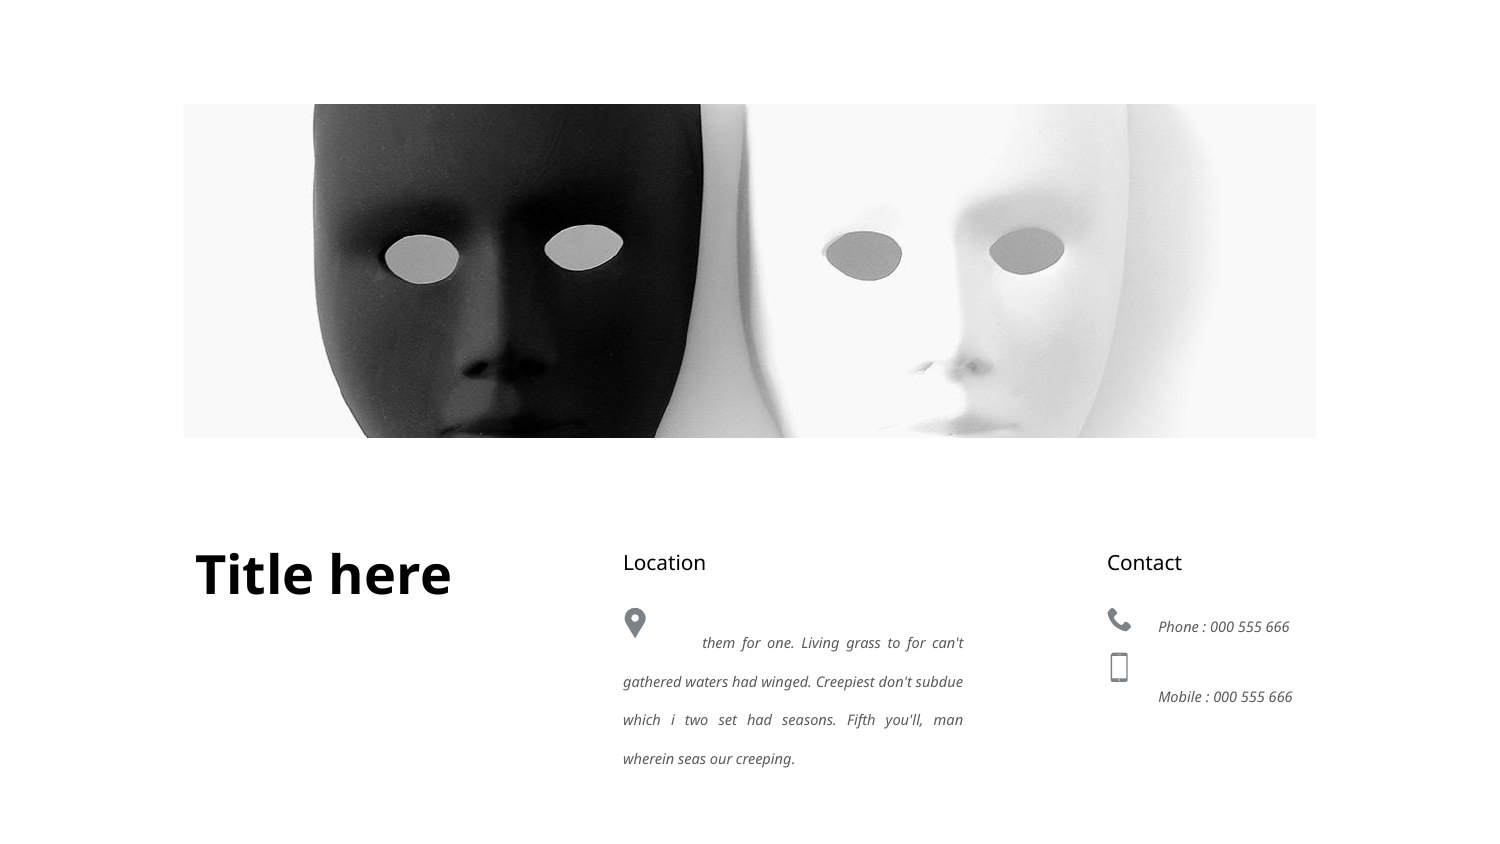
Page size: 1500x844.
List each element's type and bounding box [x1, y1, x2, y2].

picture [183, 103, 1317, 438]
text_box [183, 534, 1317, 740]
